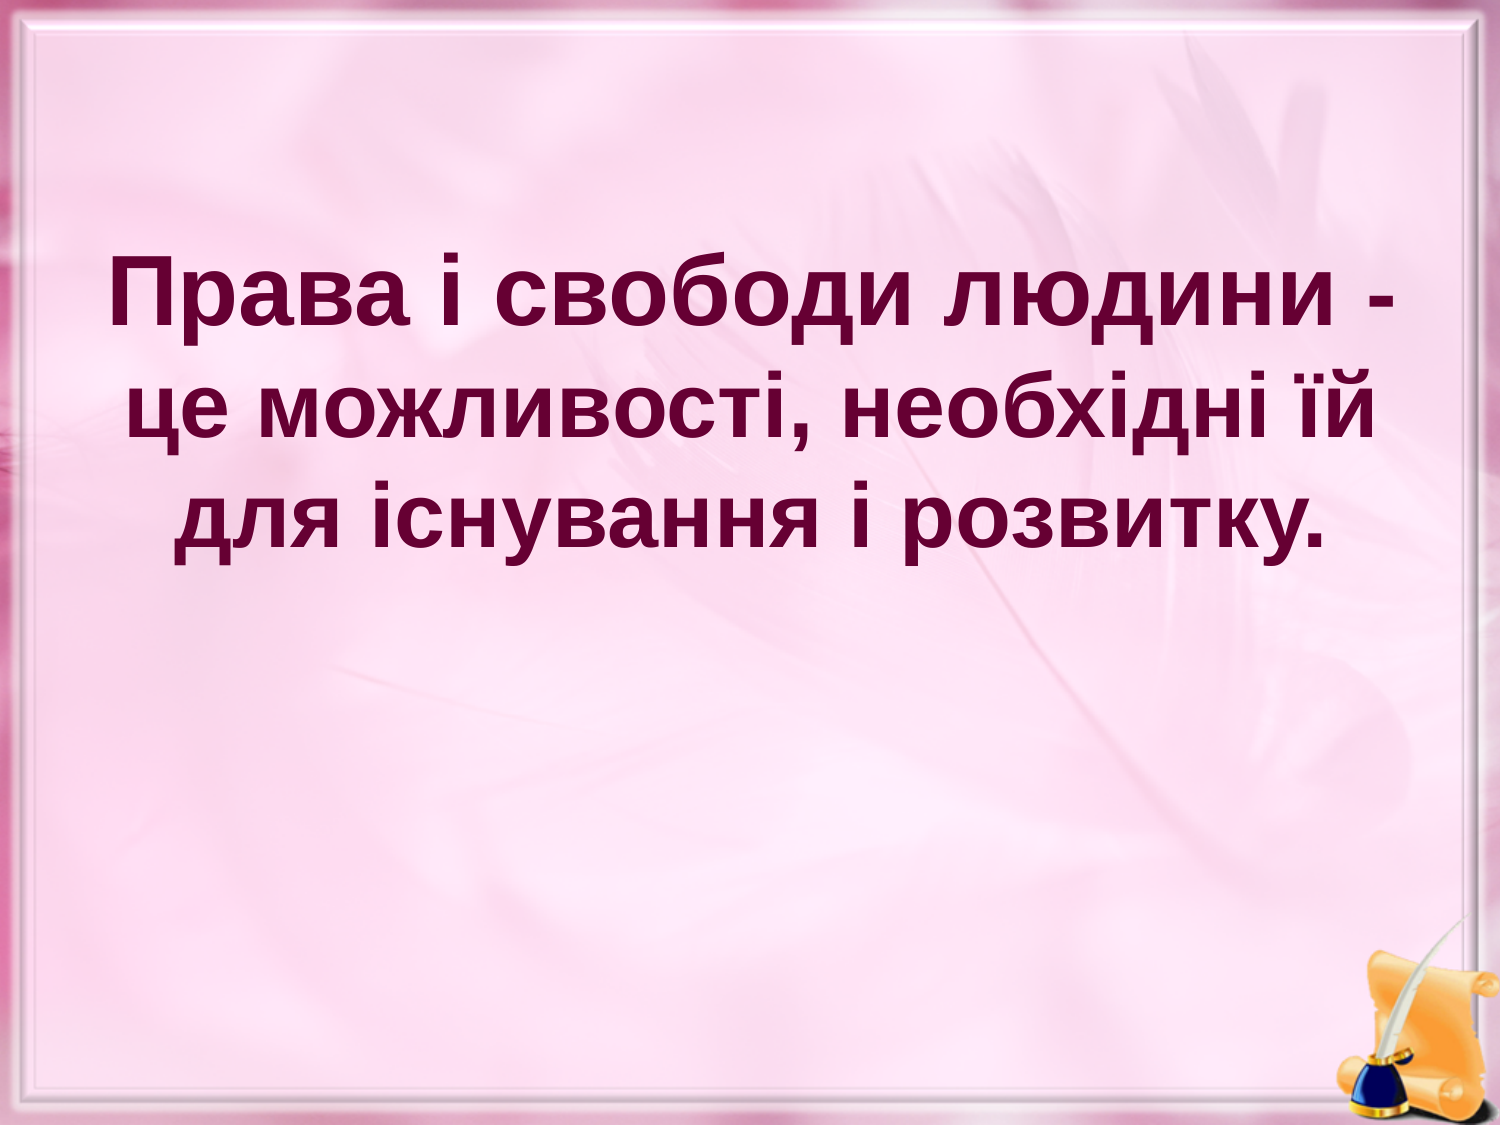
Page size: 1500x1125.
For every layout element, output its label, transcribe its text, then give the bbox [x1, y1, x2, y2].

title Права і свободи людини - це можливості, необхідні їй для існування і розвитку. [76, 101, 1427, 690]
picture [0, 0, 1500, 1125]
